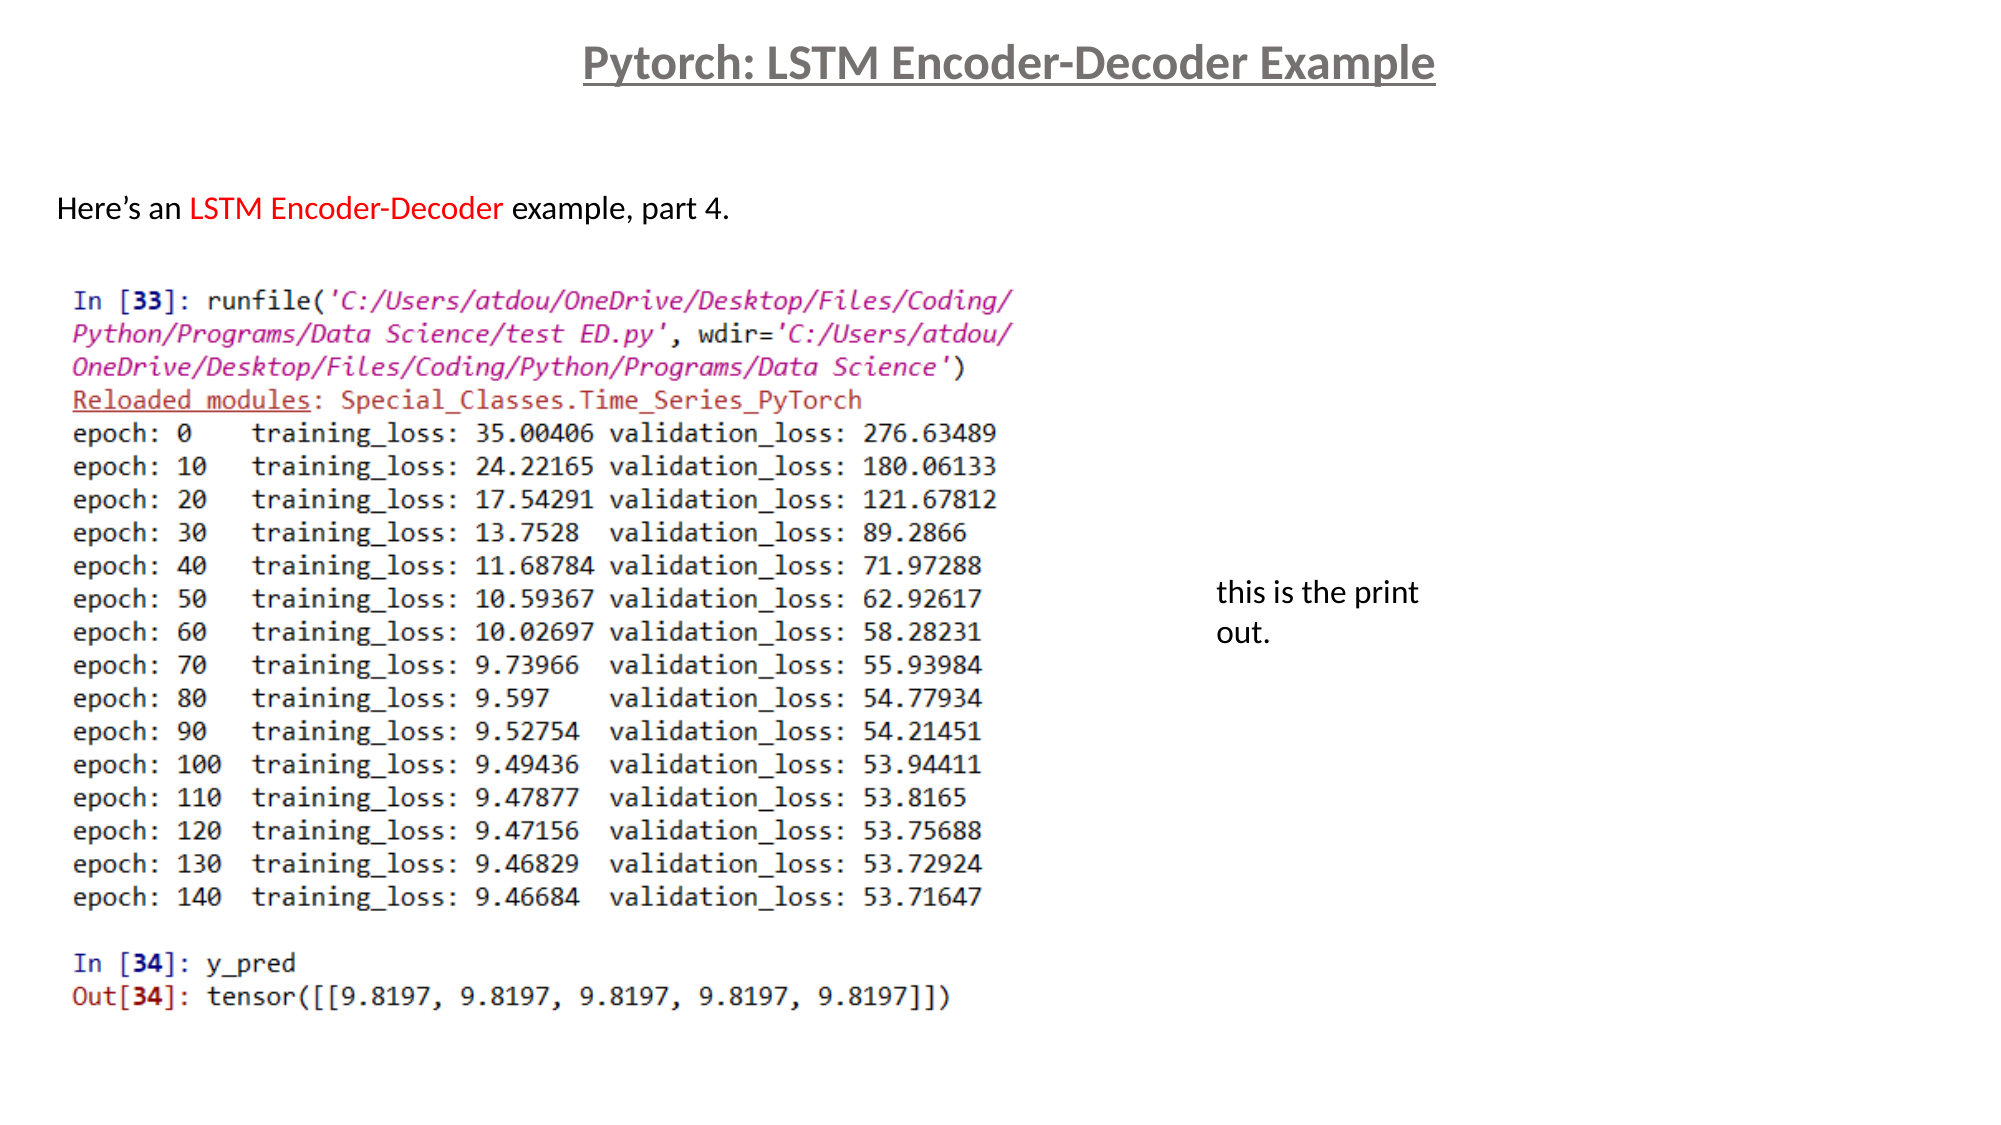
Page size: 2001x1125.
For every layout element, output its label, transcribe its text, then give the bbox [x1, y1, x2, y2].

text_box this is the print out. [1201, 562, 1465, 658]
text_box Pytorch: LSTM Encoder-Decoder Example [567, 21, 1452, 97]
picture [63, 275, 1027, 1017]
text_box Here’s an LSTM Encoder-Decoder example, part 4. [42, 178, 835, 234]
